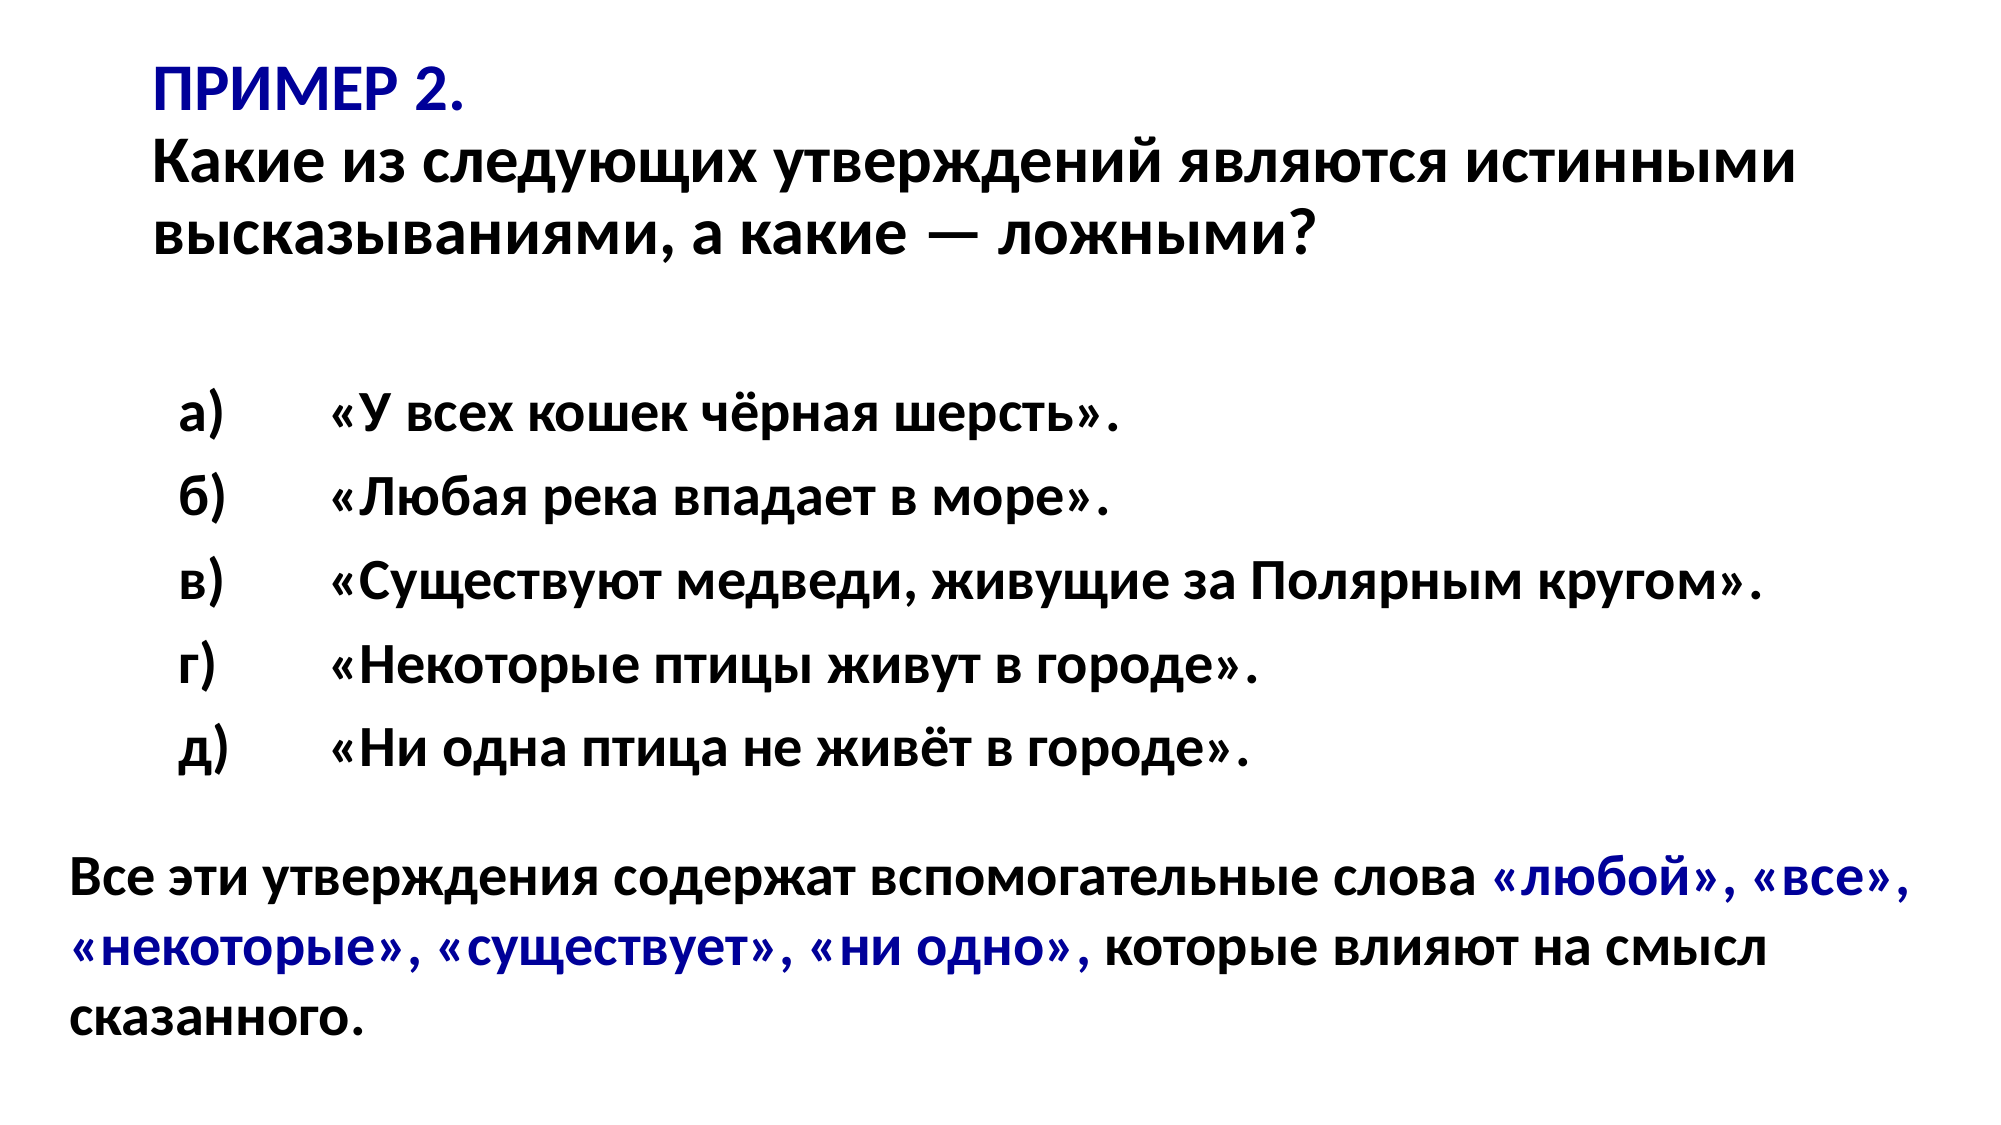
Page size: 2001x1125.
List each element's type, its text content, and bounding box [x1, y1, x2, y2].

text_box Все эти утверждения содержат вспомогательные слова «любой», «все», «некоторые», «существует», «ни одно», которые влияют на смысл сказанного. [54, 829, 1946, 1055]
title ПРИМЕР 2. Какие из следующих утверждений являются истинными высказываниями, а какие — ложными? [137, 17, 1863, 305]
list а) «У всех кошек чёрная шерсть». б) «Любая река впадает в море». в) «Существуют медведи, живущие за Полярным кругом». г) «Некоторые птицы живут в городе». д) «Ни одна птица не живёт в городе». [163, 373, 1889, 829]
